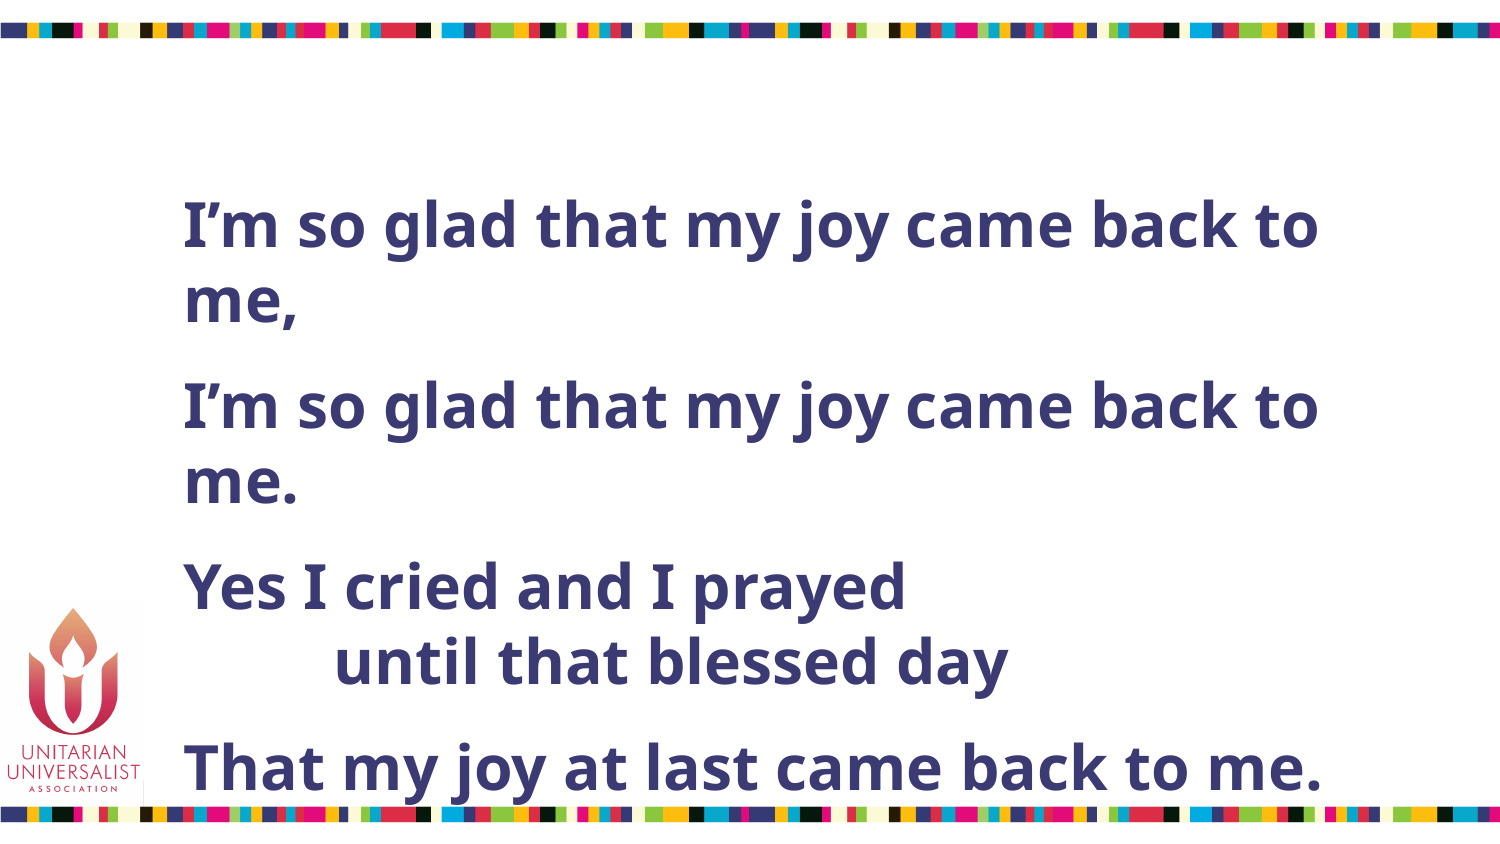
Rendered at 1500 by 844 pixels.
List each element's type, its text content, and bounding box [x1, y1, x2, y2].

picture [0, 22, 1500, 40]
picture [0, 600, 1500, 824]
text_box I’m so glad that my joy came back to me, I’m so glad that my joy came back to me. Yes I cried and I prayed until that blessed day That my joy at last came back to me. [168, 169, 1431, 805]
